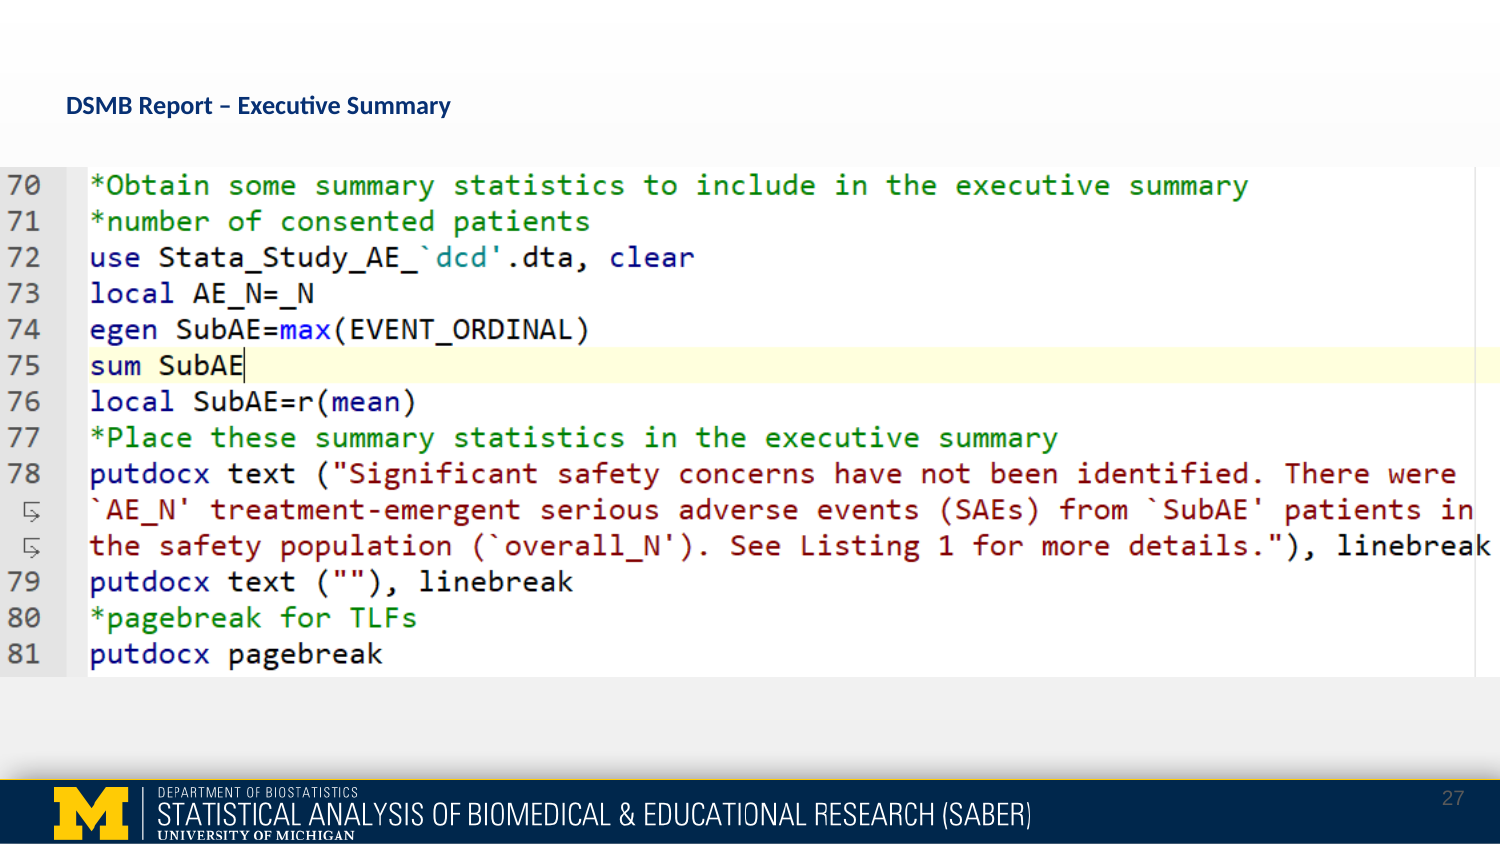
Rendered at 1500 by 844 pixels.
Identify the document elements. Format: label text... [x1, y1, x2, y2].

title DSMB Report – Executive Summary [51, 72, 1449, 165]
slide_number 27 [1389, 764, 1480, 830]
picture [0, 167, 1500, 677]
picture [54, 787, 1030, 840]
